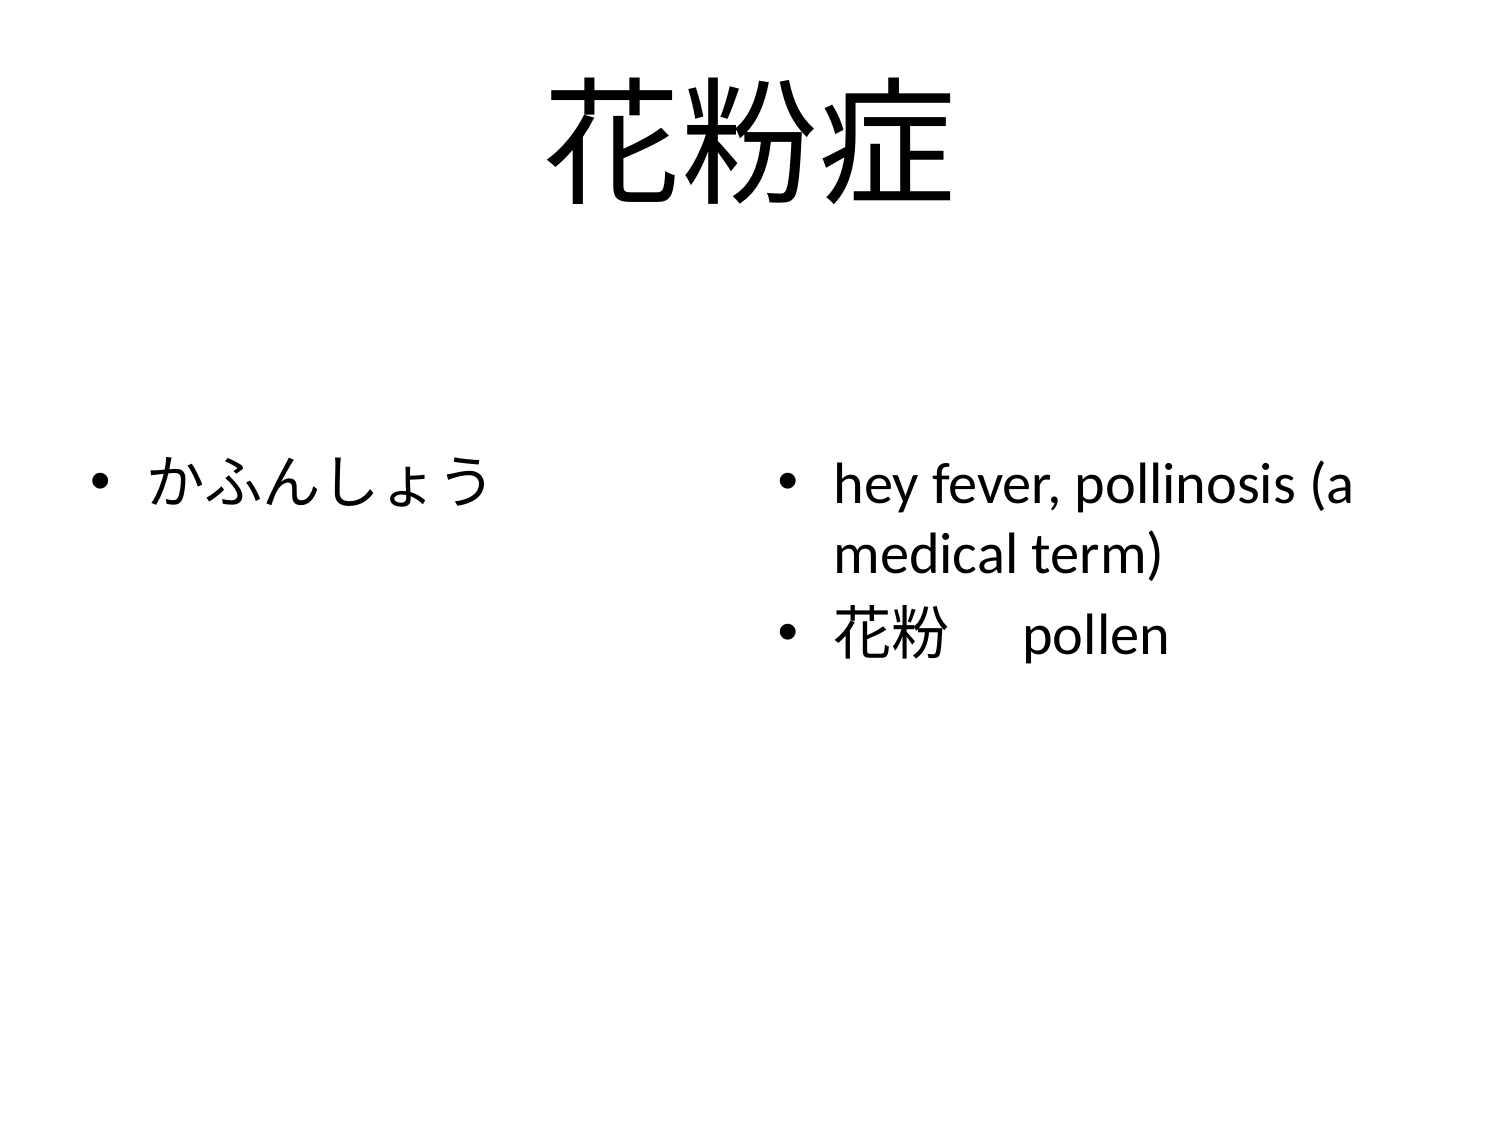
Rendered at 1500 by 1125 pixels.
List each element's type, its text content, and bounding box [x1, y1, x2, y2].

title 花粉症 [74, 44, 1426, 233]
list hey fever, pollinosis (a medical term) 花粉 pollen [762, 437, 1426, 1006]
list かふんしょう [74, 437, 738, 1006]
